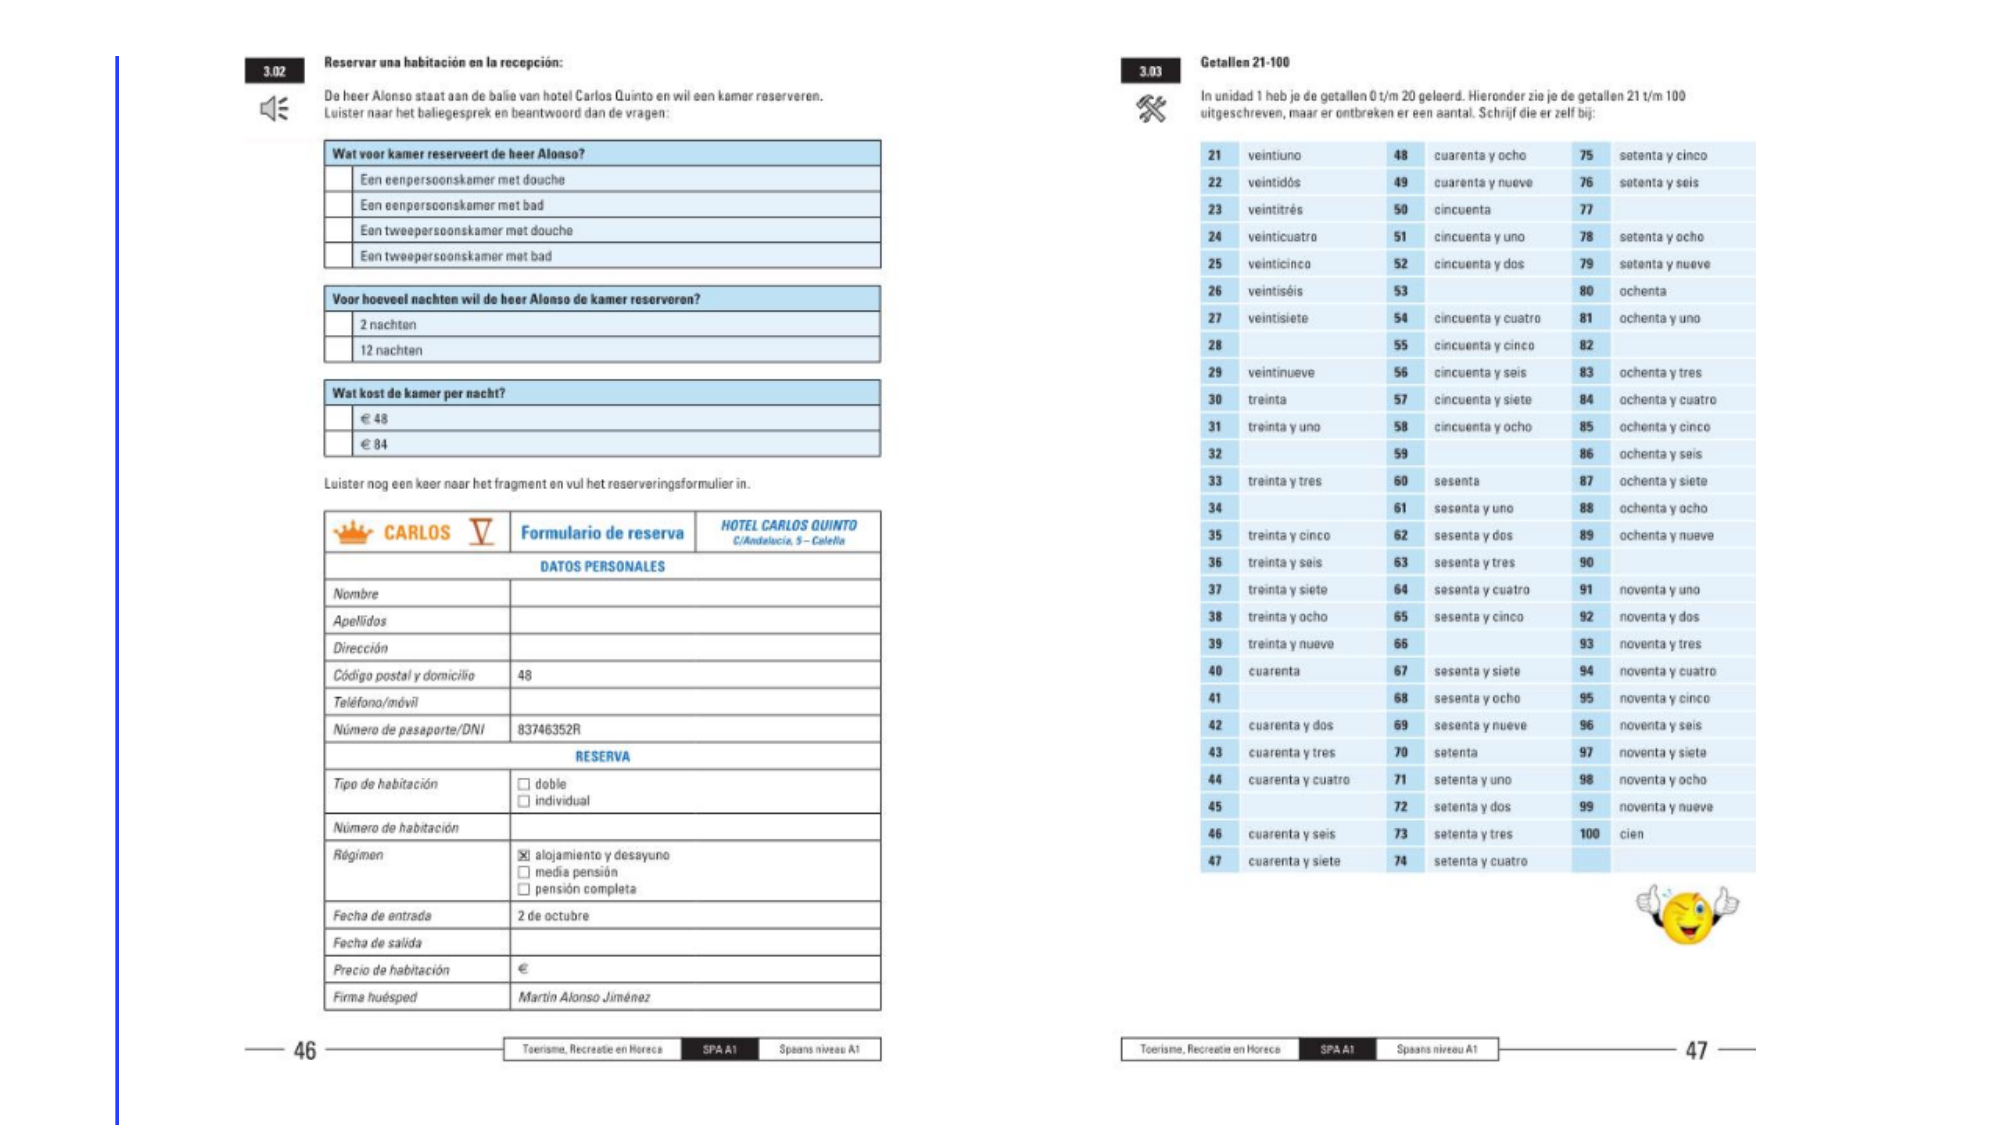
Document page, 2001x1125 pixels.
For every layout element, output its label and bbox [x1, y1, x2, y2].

picture [244, 54, 1756, 1071]
